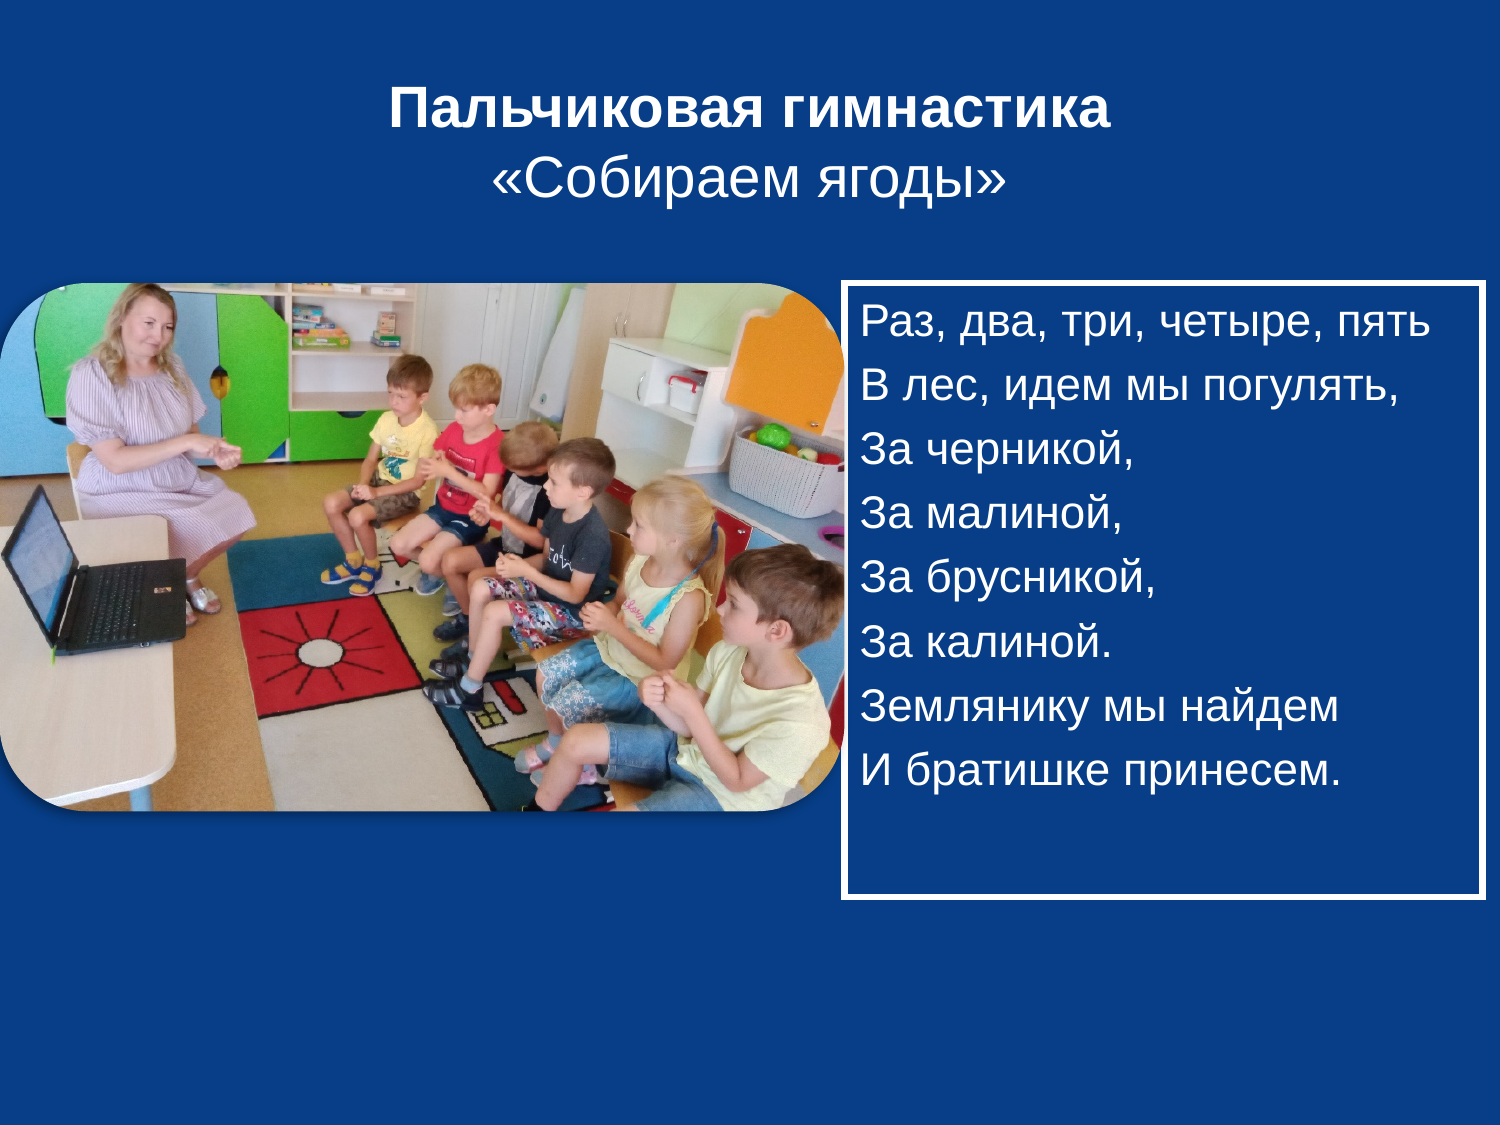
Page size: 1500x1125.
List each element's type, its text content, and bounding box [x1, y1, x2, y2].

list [0, 282, 845, 812]
title Пальчиковая гимнастика «Собираем ягоды» [75, 45, 1425, 233]
list Раз, два, три, четыре, пять В лес, идем мы погулять, За черникой, За малиной, За брусникой, За калиной. Землянику мы найдем И братишке принесем. [844, 283, 1483, 898]
